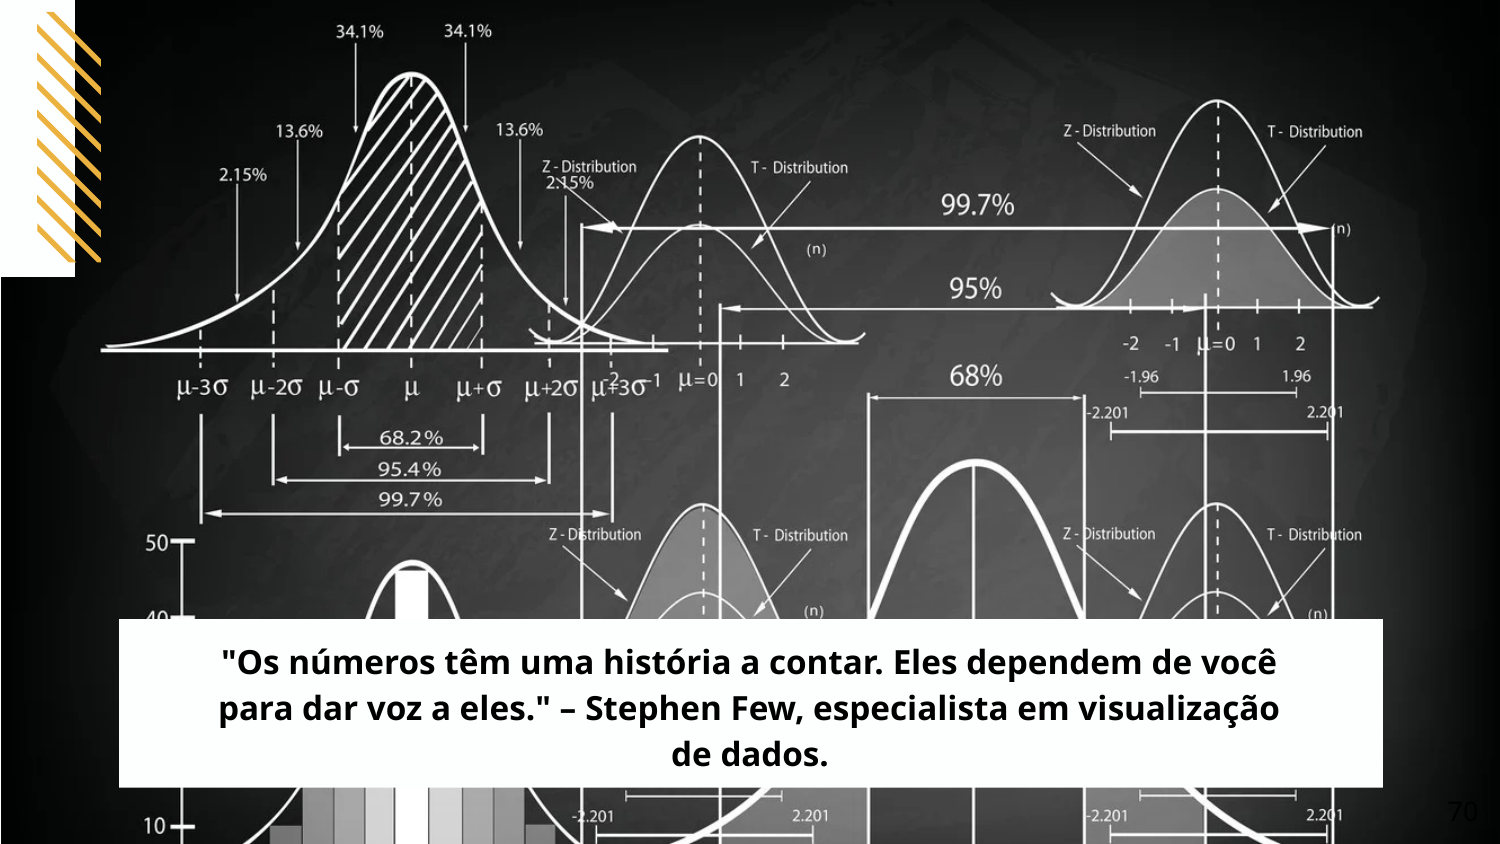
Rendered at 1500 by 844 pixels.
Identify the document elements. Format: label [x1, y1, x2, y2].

text_box [36, 11, 102, 263]
picture [0, 0, 1500, 844]
